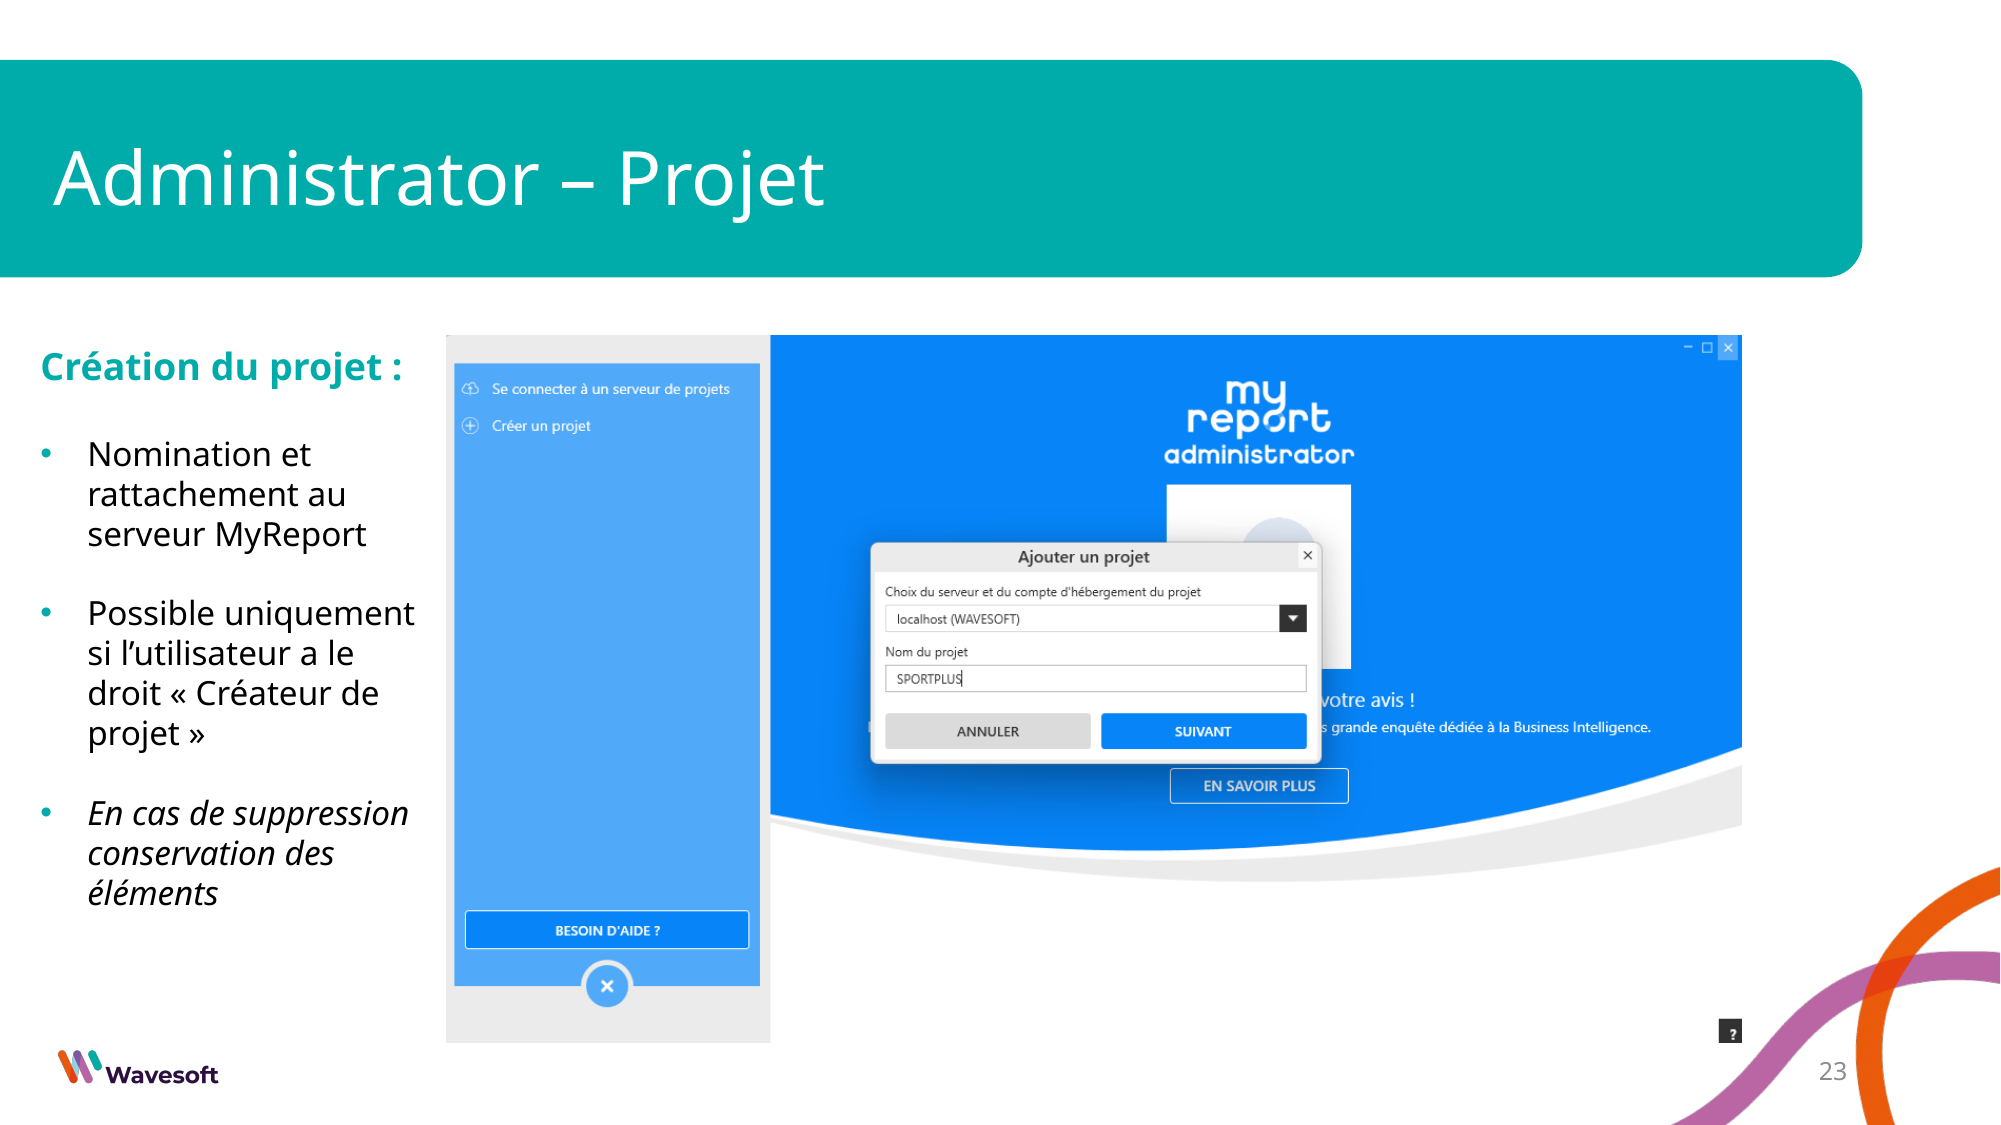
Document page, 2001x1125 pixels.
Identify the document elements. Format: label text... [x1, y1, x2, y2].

picture [446, 335, 2001, 1125]
picture [38, 1031, 237, 1103]
slide_number 23 [1412, 1042, 1863, 1103]
text_box Création du projet : Nomination et rattachement au serveur MyReport Possible uniquement si l’utilisateur a le droit « Créateur de projet » En cas de suppression conservation des éléments [25, 335, 446, 1000]
title Administrator – Projet [38, 108, 1764, 230]
